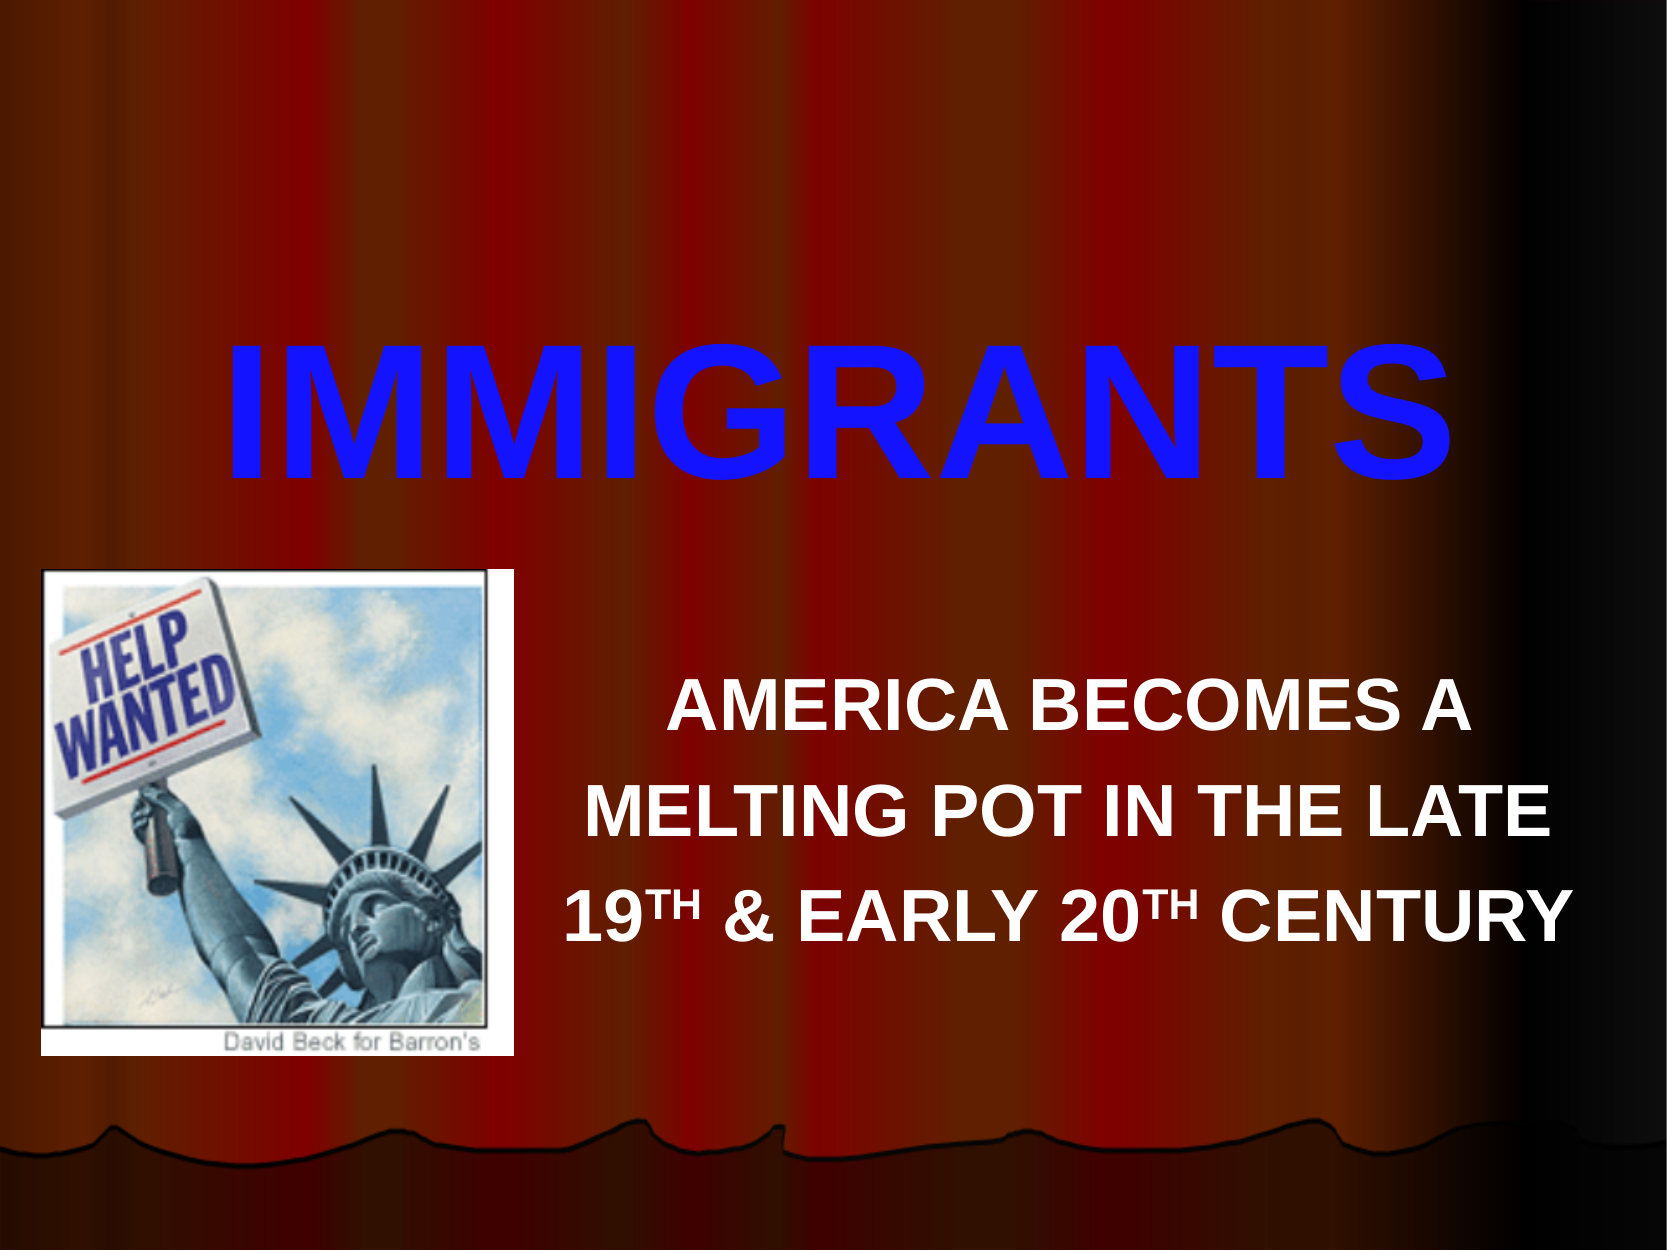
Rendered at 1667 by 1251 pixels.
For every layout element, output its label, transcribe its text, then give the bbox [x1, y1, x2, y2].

subtitle AMERICA BECOMES A MELTING POT IN THE LATE 19TH & EARLY 20TH CENTURY [519, 633, 1635, 921]
title IMMIGRANTS [141, 175, 1538, 524]
picture [0, 0, 1667, 1250]
